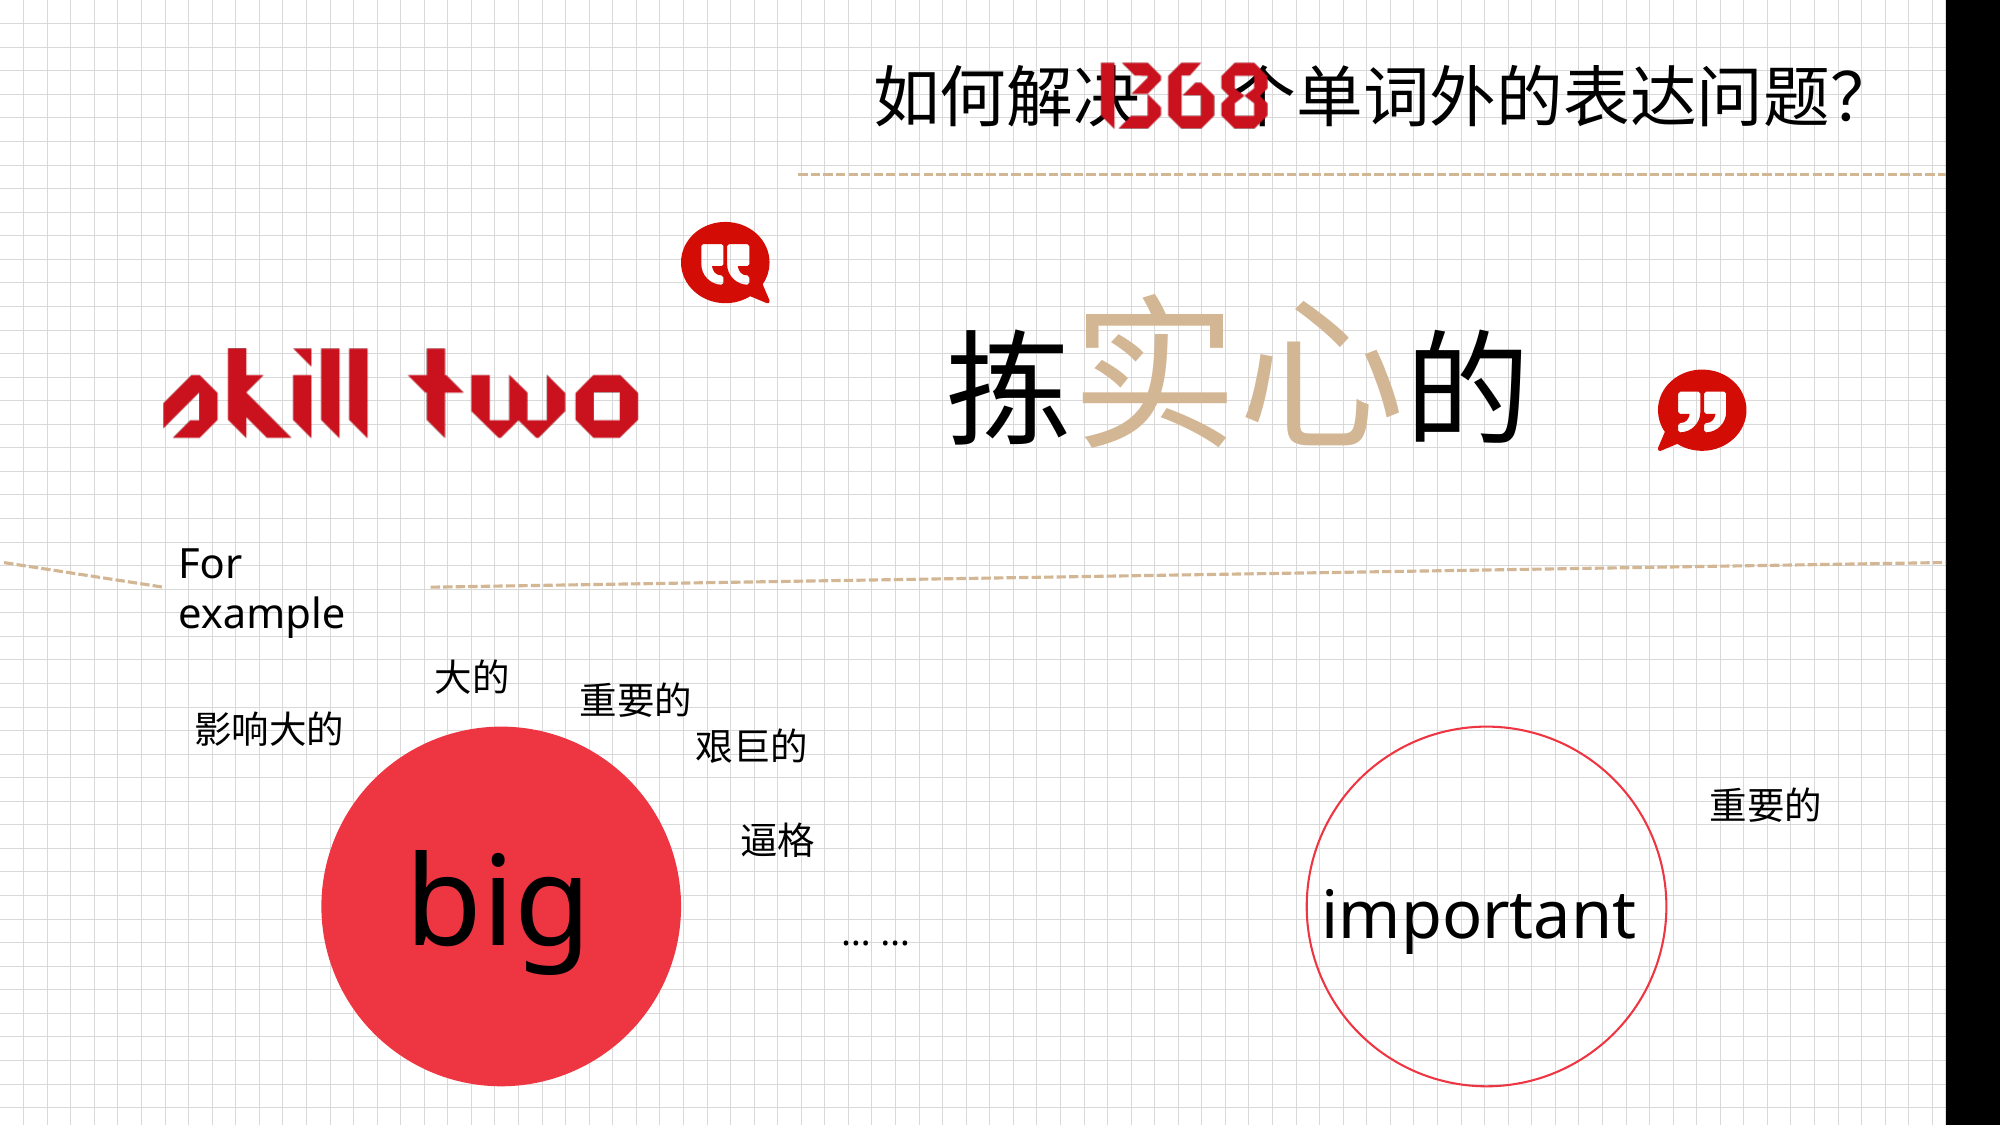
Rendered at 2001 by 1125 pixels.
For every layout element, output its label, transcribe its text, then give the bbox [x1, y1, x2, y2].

text_box 逼格 [725, 809, 888, 870]
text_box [1306, 726, 1667, 1087]
picture [84, 281, 719, 547]
text_box [1945, 0, 2000, 1125]
text_box [1657, 369, 1747, 451]
text_box 如何解决 个单词外的表达问题？ [1326, 47, 1913, 143]
text_box 拣实心的 [932, 260, 1602, 476]
text_box 艰巨的 [682, 715, 844, 775]
text_box 大的 [419, 646, 537, 707]
text_box 影响大的 [179, 698, 398, 759]
text_box [681, 221, 770, 304]
text_box 重要的 [1695, 774, 1858, 835]
text_box 如何解决 个单词外的表达问题？ [858, 47, 1042, 143]
text_box For example [163, 547, 431, 645]
text_box … … [826, 900, 989, 961]
picture [1042, 14, 1326, 208]
text_box 重要的 [565, 669, 728, 730]
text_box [321, 726, 682, 1087]
